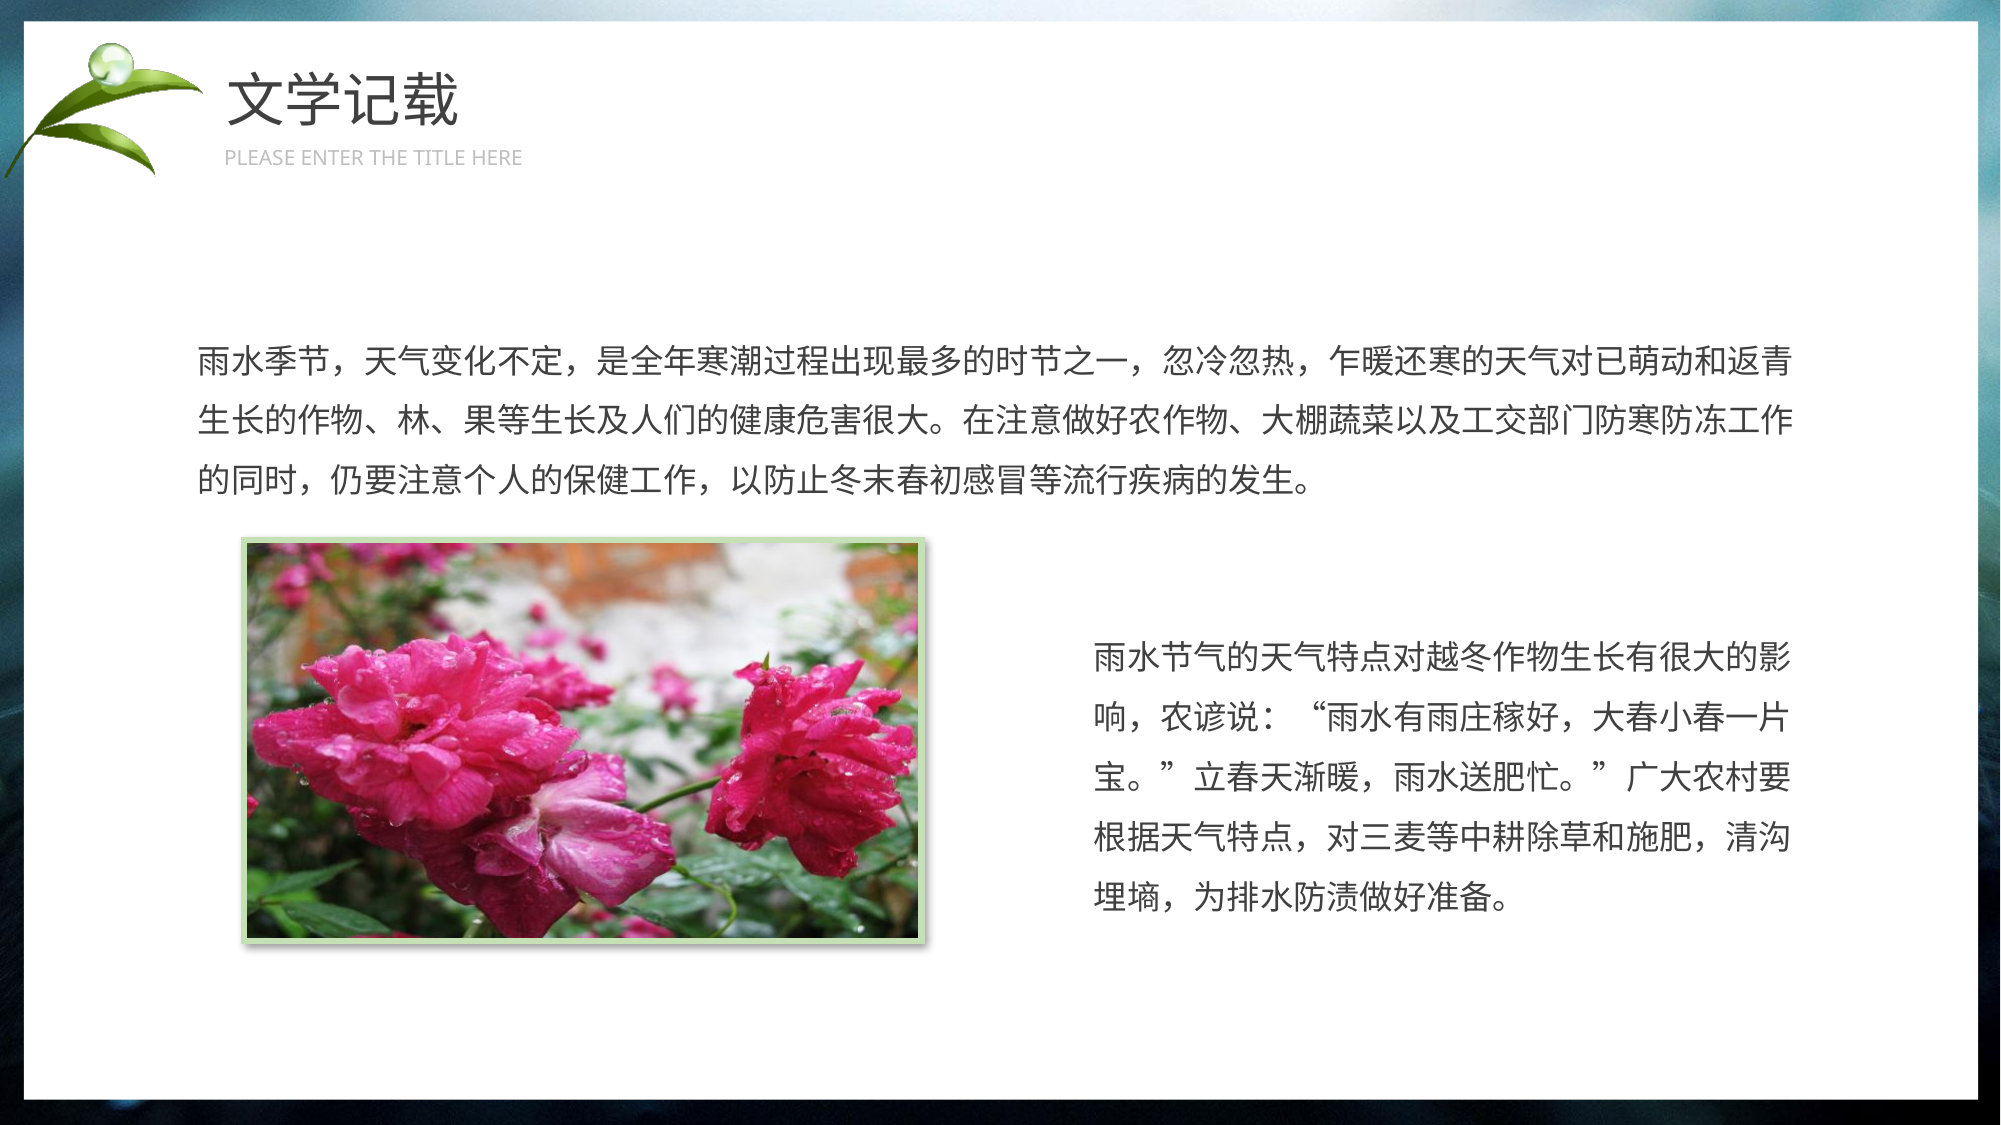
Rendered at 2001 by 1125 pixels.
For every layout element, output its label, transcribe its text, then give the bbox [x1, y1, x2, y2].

text_box PLEASE ENTER THE TITLE HERE [209, 132, 583, 177]
text_box 雨水节气的天气特点对越冬作物生长有很大的影响，农谚说：“雨水有雨庄稼好，大春小春一片宝。”立春天渐暖，雨水送肥忙。”广大农村要根据天气特点，对三麦等中耕除草和施肥，清沟埋墒，为排水防渍做好准备。 [1079, 609, 1817, 924]
picture [0, 0, 2001, 1125]
text_box [243, 539, 923, 942]
text_box 雨水季节，天气变化不定，是全年寒潮过程出现最多的时节之一，忽冷忽热，乍暖还寒的天气对已萌动和返青生长的作物、林、果等生长及人们的健康危害很大。在注意做好农作物、大棚蔬菜以及工交部门防寒防冻工作的同时，仍要注意个人的保健工作，以防止冬末春初感冒等流行疾病的发生。 [183, 312, 1817, 507]
text_box 文学记载 [211, 55, 552, 132]
